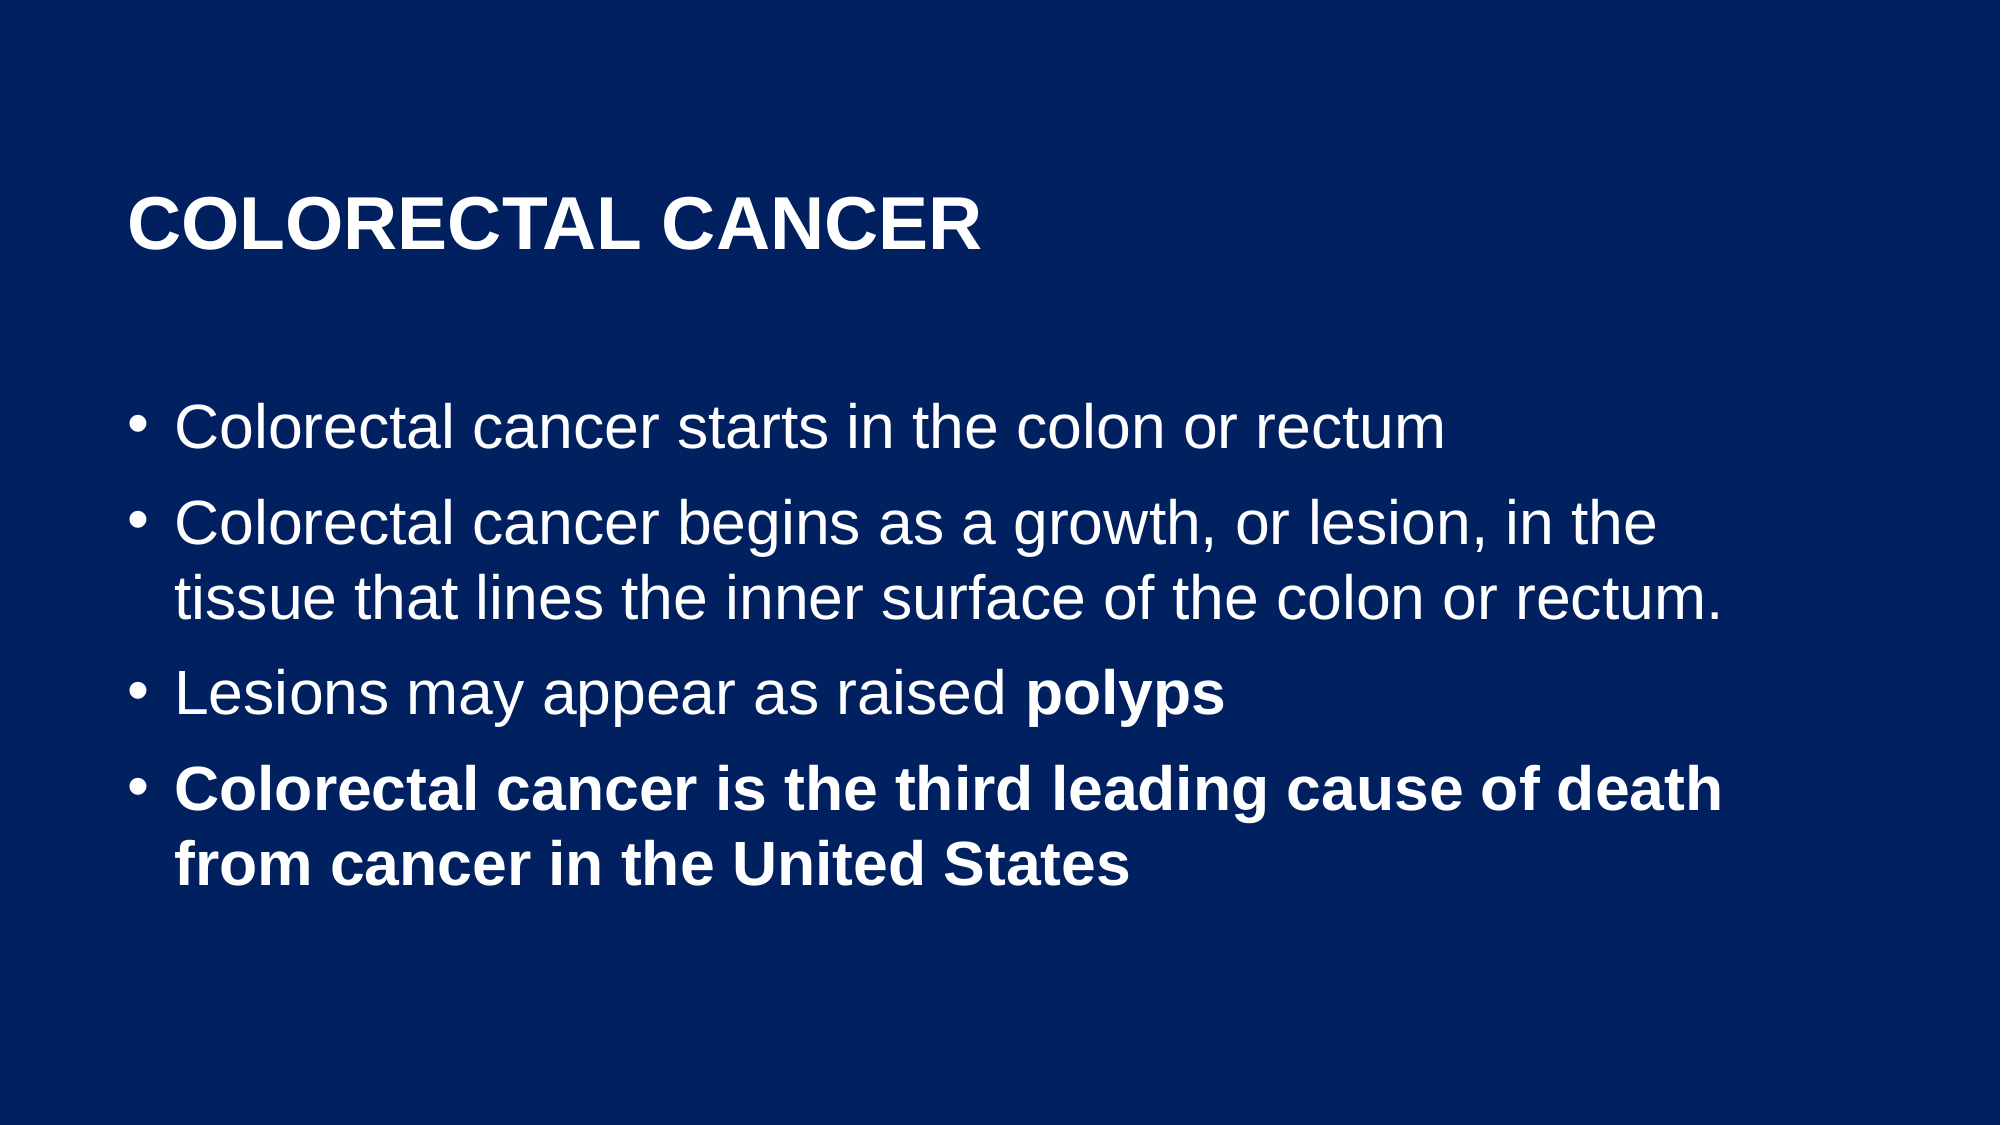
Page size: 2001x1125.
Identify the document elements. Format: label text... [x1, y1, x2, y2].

list Colorectal cancer starts in the colon or rectum Colorectal cancer begins as a growth, or lesion, in the tissue that lines the inner surface of the colon or rectum. Lesions may appear as raised polyps Colorectal cancer is the third leading cause of death from cancer in the United States [112, 303, 1775, 1072]
title Colorectal Cancer [112, 99, 1775, 303]
